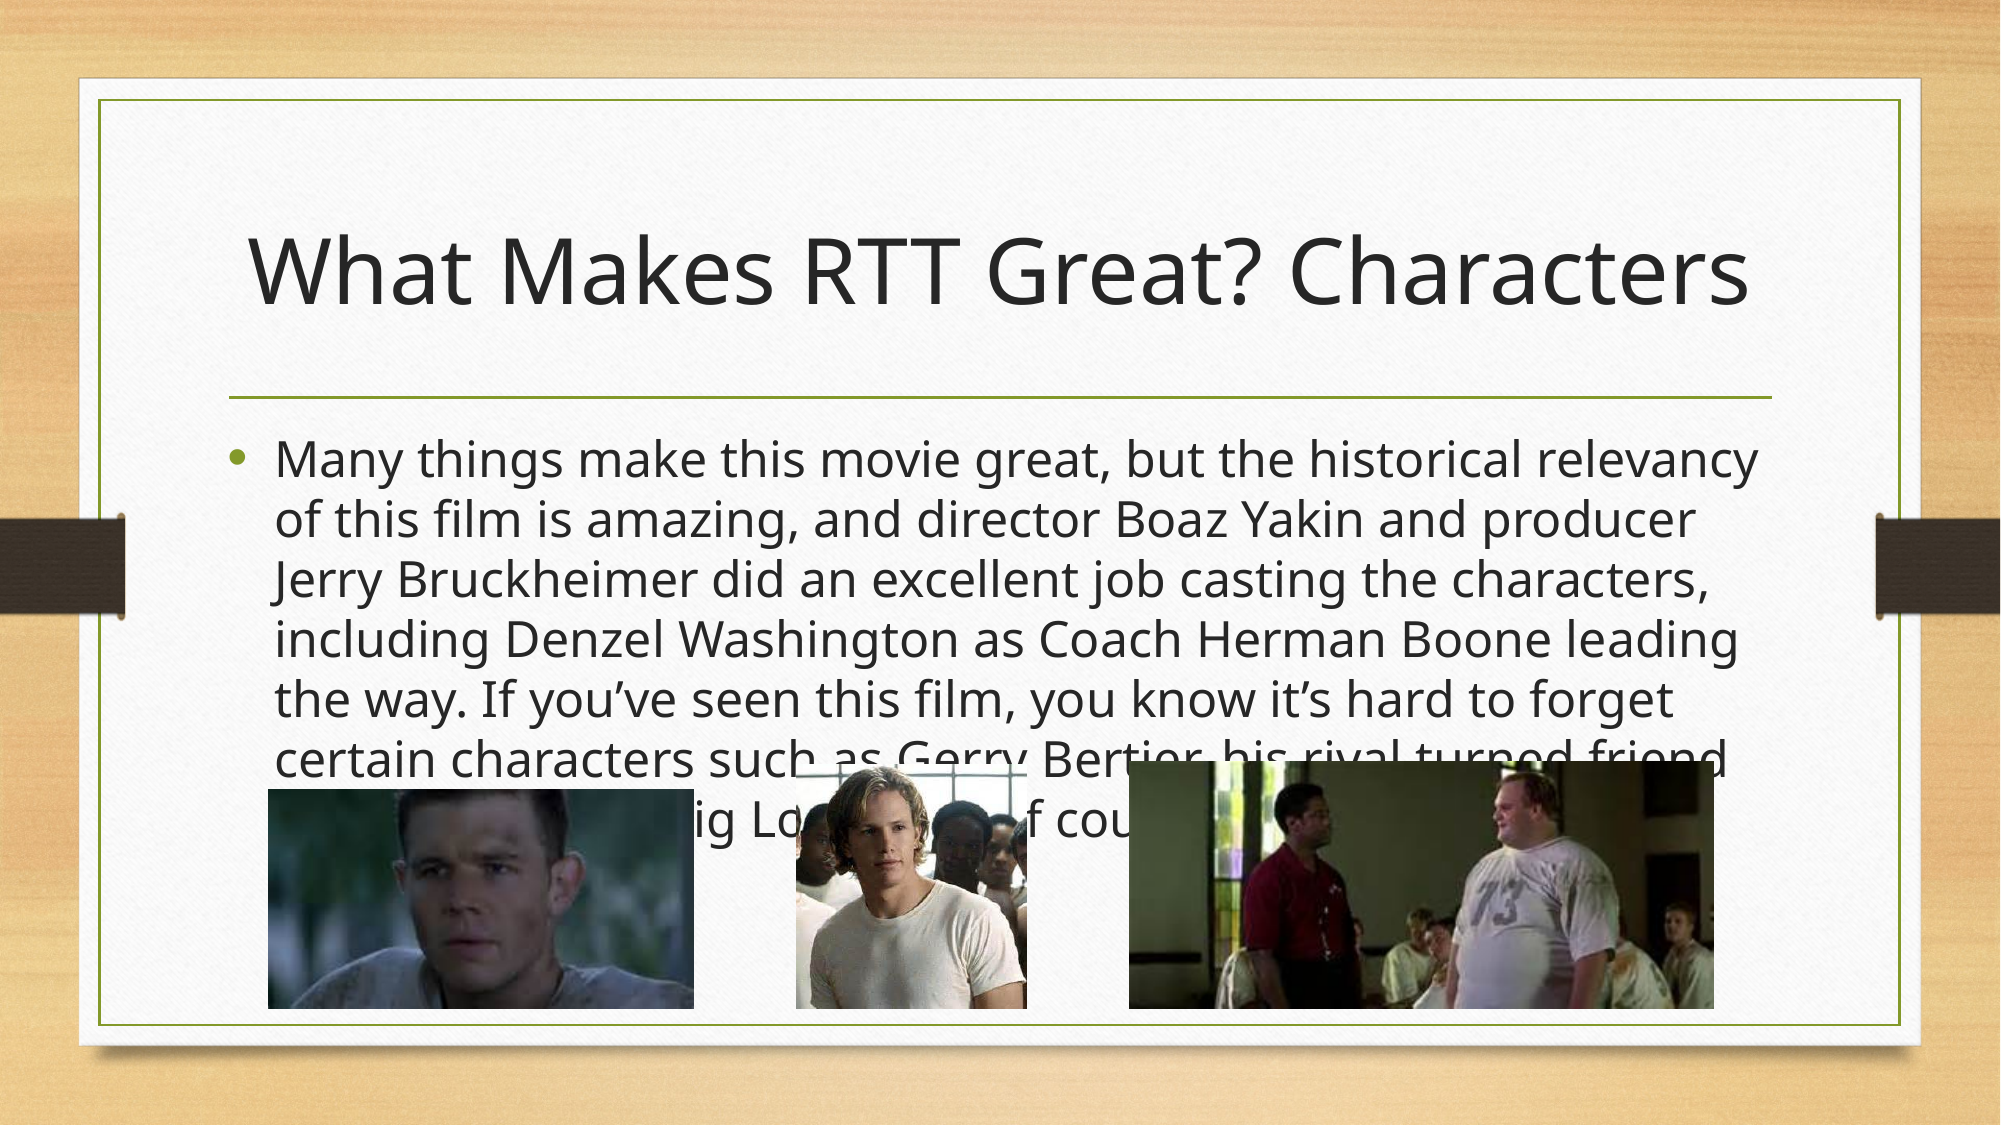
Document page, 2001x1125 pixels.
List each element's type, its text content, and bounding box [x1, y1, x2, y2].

title What Makes RTT Great? Characters [212, 161, 1788, 375]
list Many things make this movie great, but the historical relevancy of this film is amazing, and director Boaz Yakin and producer Jerry Bruckheimer did an excellent job casting the characters, including Denzel Washington as Coach Herman Boone leading the way. If you’ve seen this film, you know it’s hard to forget certain characters such as Gerry Bertier, his rival turned friend Julius Campbell, Big Louie and of course Ronnie “Sunshine” Bass. [212, 419, 1788, 964]
picture [0, 0, 2001, 1125]
